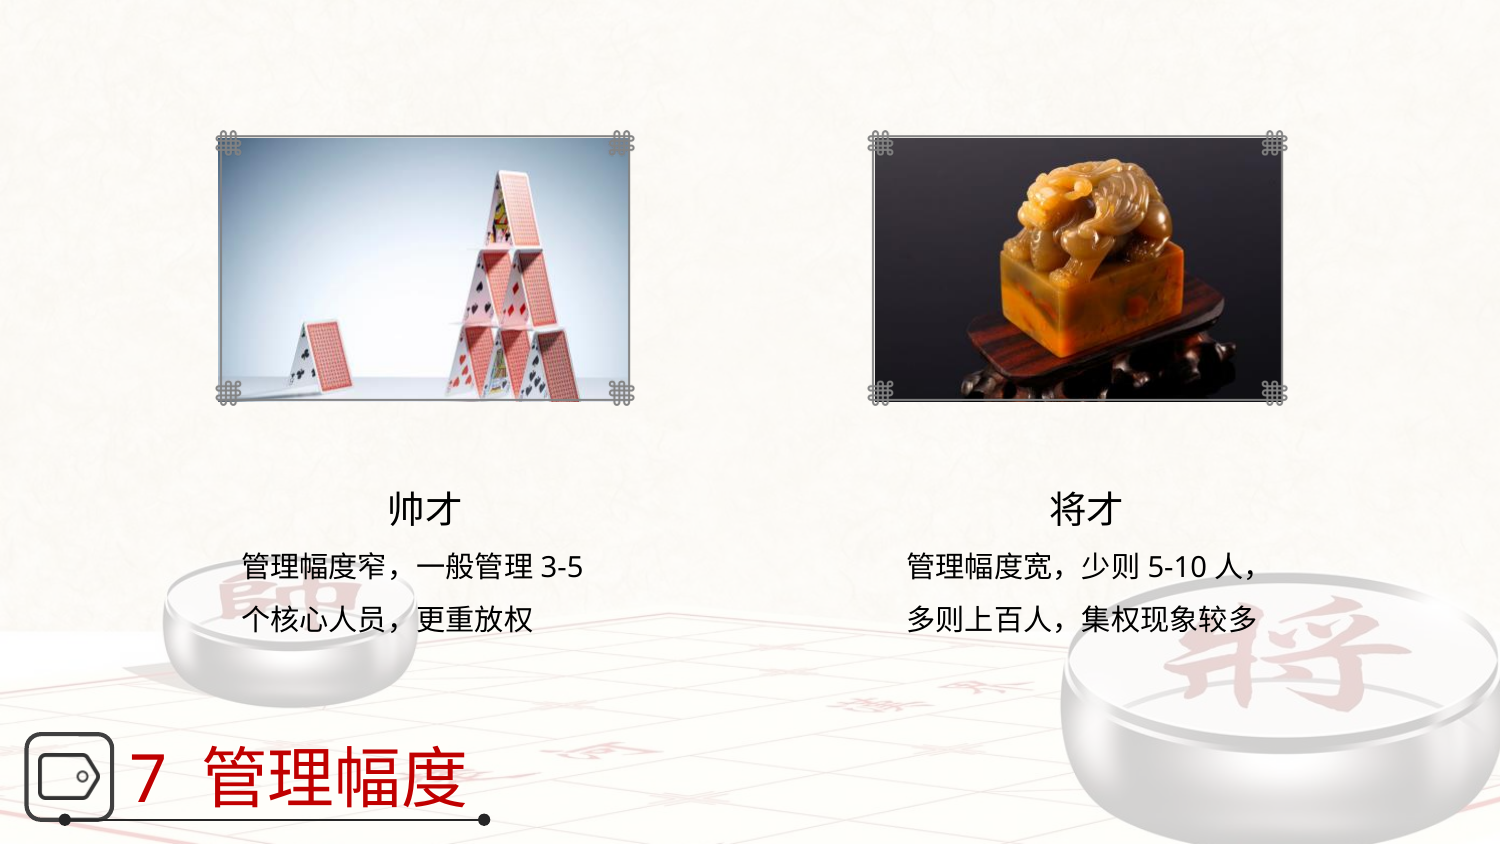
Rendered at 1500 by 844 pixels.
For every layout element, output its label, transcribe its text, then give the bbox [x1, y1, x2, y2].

text_box 帅才 管理幅度窄，一般管理3-5个核心人员，更重放权 [226, 433, 624, 644]
picture [38, 753, 101, 801]
picture [209, 126, 642, 411]
text_box [24, 732, 115, 822]
text_box 将才 管理幅度宽，少则5-10人，多则上百人，集权现象较多 [891, 433, 1282, 644]
text_box 7 管理幅度 [115, 728, 514, 824]
picture [861, 126, 1294, 411]
